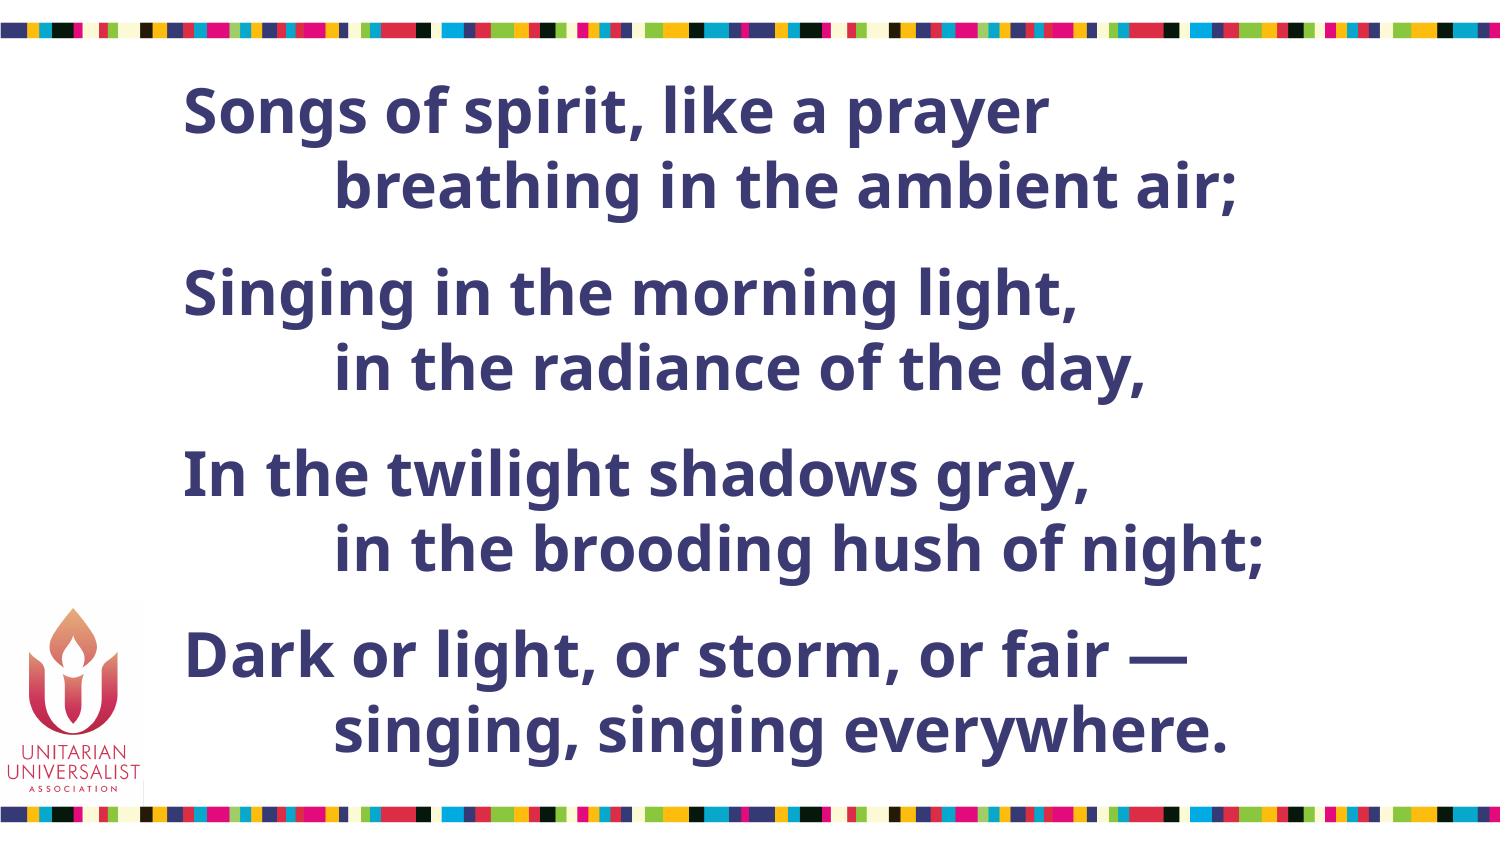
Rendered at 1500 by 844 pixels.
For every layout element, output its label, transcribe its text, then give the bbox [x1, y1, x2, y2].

text_box Songs of spirit, like a prayer breathing in the ambient air; Singing in the morning light, in the radiance of the day, In the twilight shadows gray, in the brooding hush of night; Dark or light, or storm, or fair — singing, singing everywhere. [168, 56, 1421, 780]
picture [0, 22, 1500, 40]
picture [0, 600, 1500, 824]
